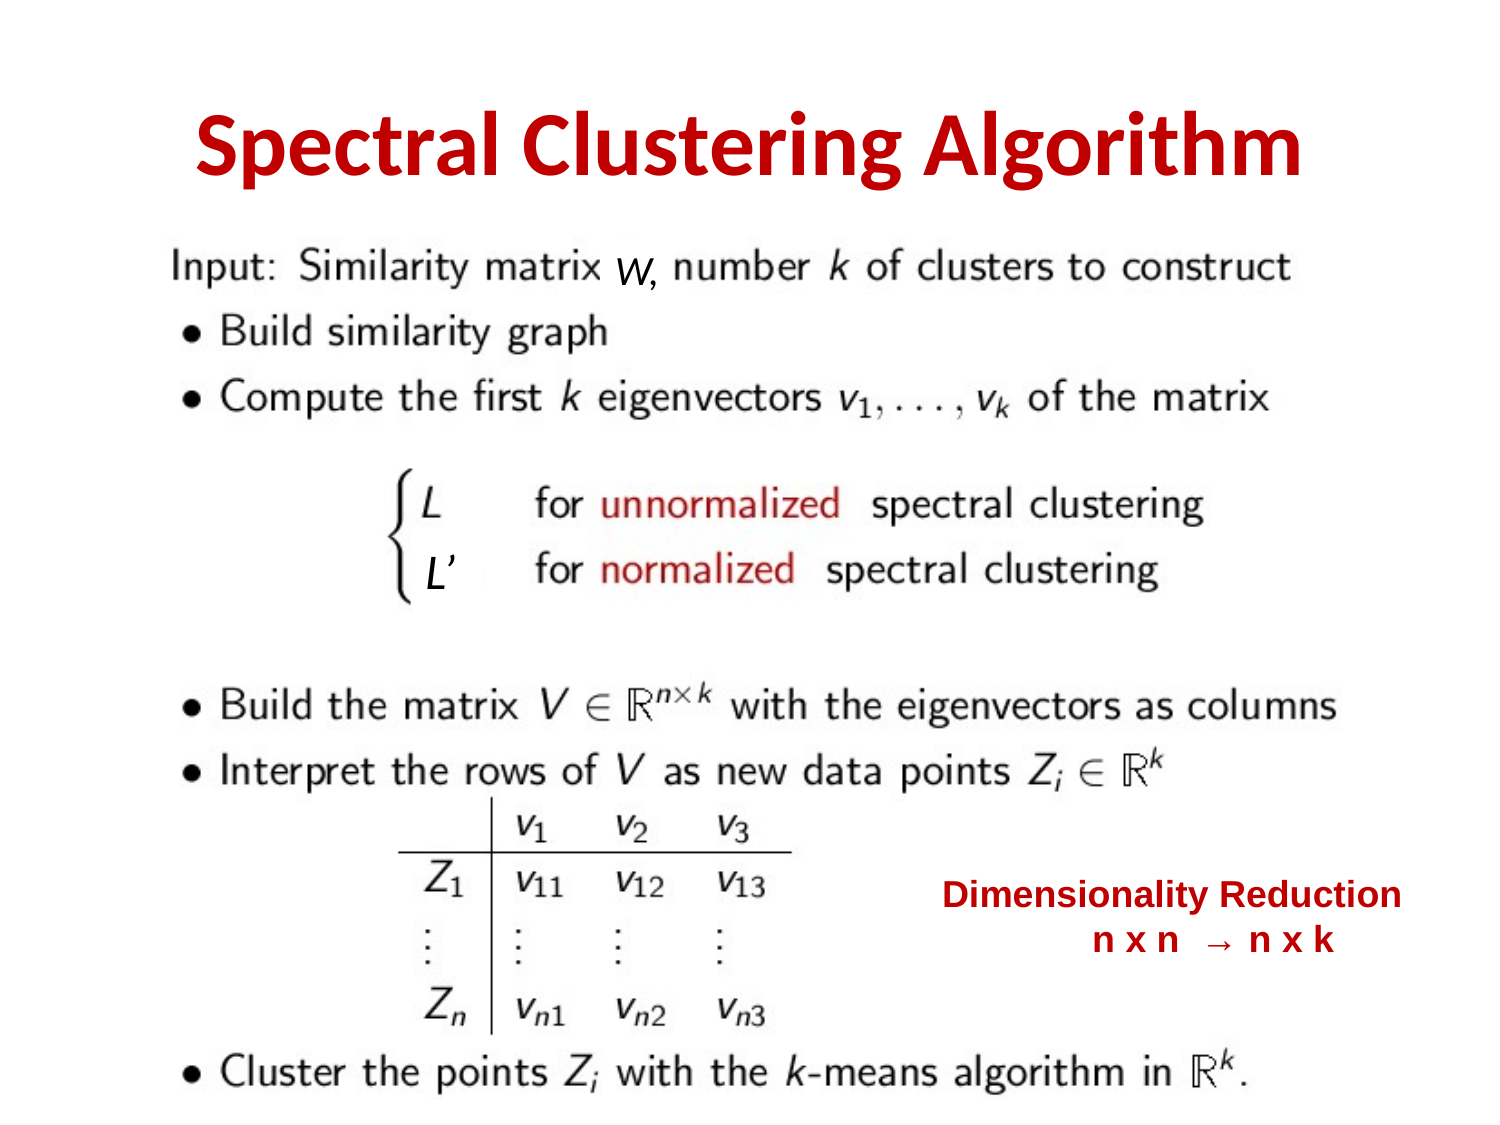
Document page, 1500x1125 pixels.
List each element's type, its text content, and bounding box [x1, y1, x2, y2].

text_box Dimensionality Reduction n x n → n x k [1354, 862, 1418, 968]
picture [162, 231, 1351, 1101]
title Spectral Clustering Algorithm [75, 45, 1425, 233]
